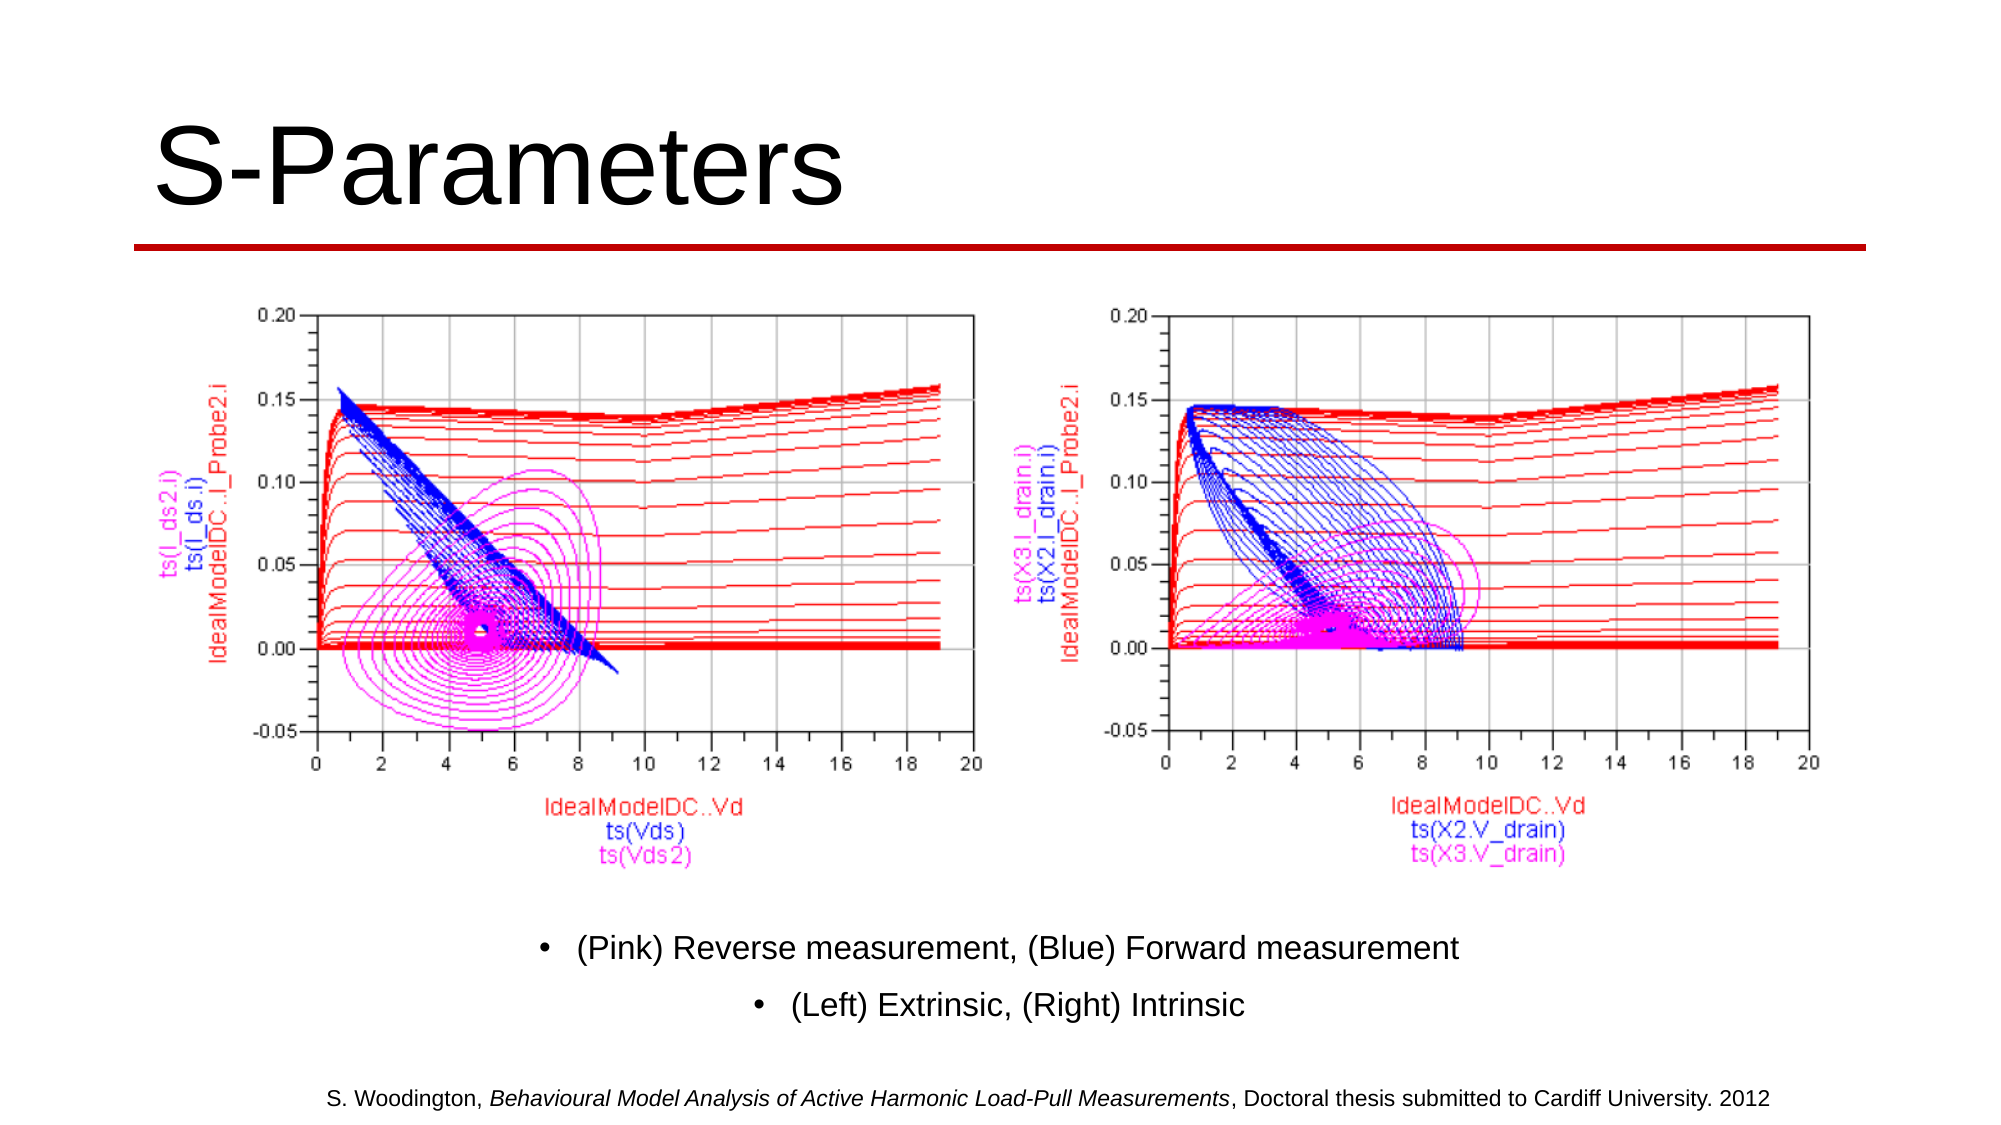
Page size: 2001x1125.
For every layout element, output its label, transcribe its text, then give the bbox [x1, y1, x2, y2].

text_box S. Woodington, Behavioural Model Analysis of Active Harmonic Load-Pull Measurements, Doctoral thesis submitted to Cardiff University. 2012 [263, 1075, 1835, 1118]
title S-Parameters [137, 59, 1863, 277]
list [137, 277, 1863, 880]
text_box (Pink) Reverse measurement, (Blue) Forward measurement (Left) Extrinsic, (Right) Intrinsic [137, 923, 1863, 1066]
